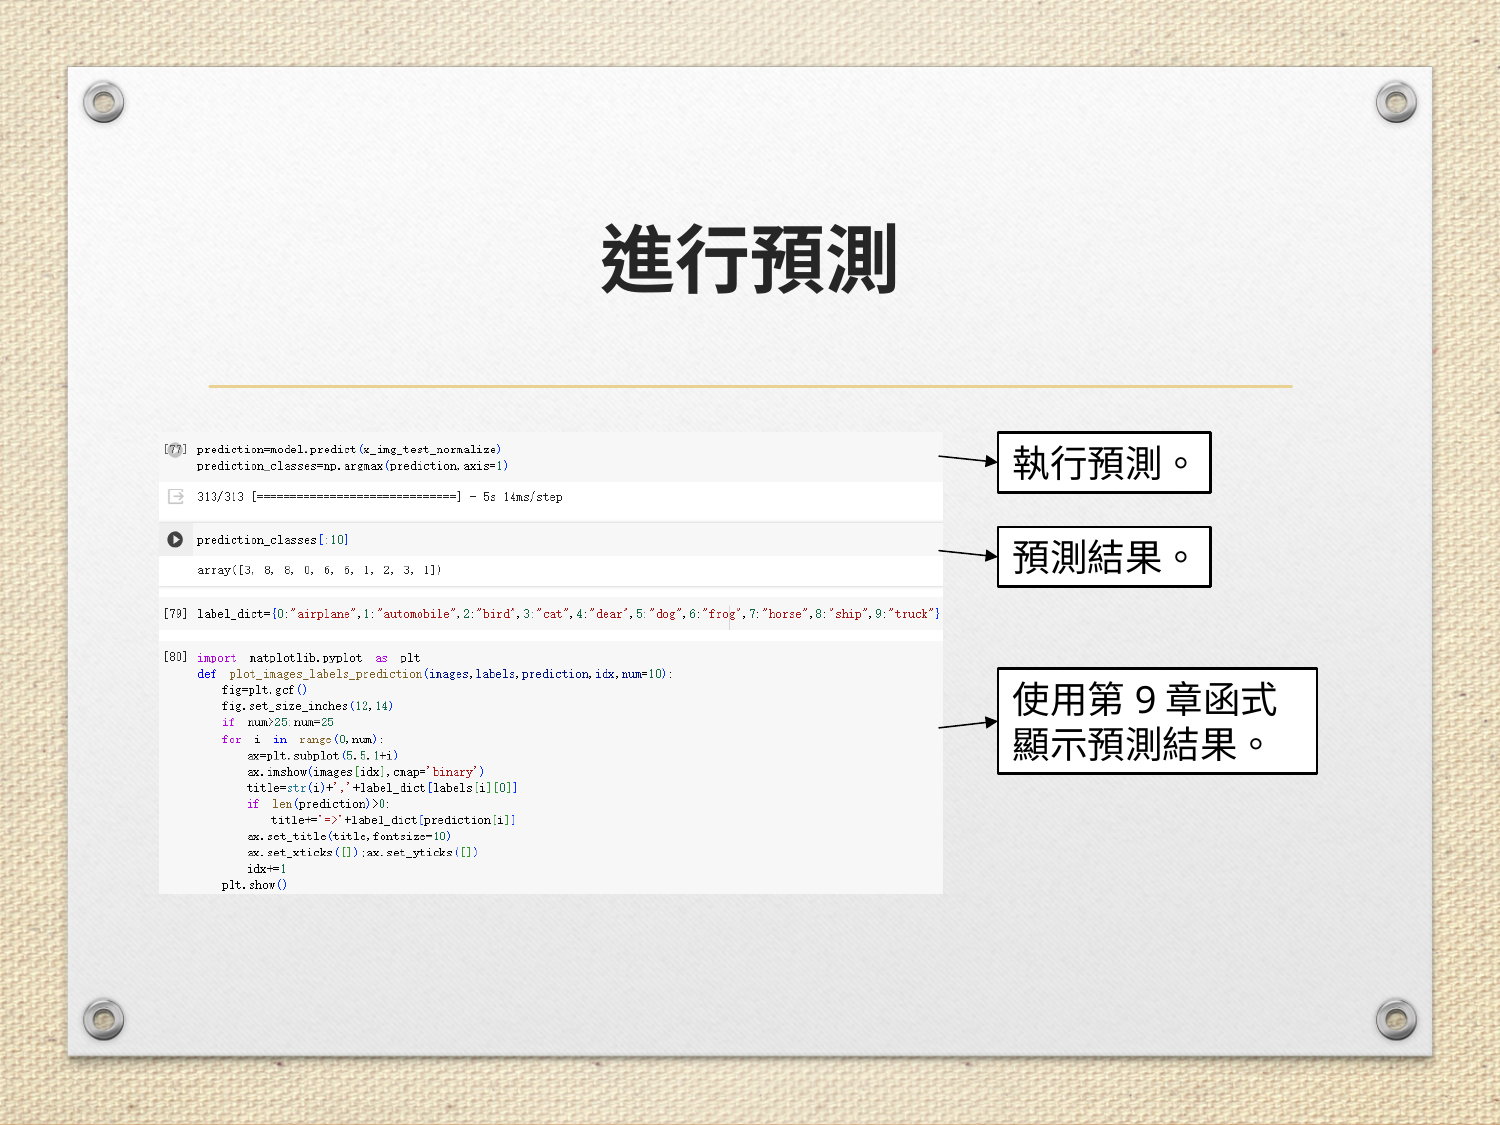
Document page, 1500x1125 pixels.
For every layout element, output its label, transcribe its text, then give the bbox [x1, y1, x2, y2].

title 進行預測 [193, 150, 1309, 365]
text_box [938, 721, 999, 729]
picture [0, 0, 1500, 1125]
text_box 執行預測。 [997, 431, 1212, 494]
text_box [193, 729, 1310, 975]
text_box 使用第9章函式顯示預測結果。 [997, 667, 1318, 775]
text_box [938, 550, 999, 558]
text_box 預測結果。 [997, 526, 1212, 588]
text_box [938, 455, 999, 464]
text_box [193, 409, 1310, 721]
